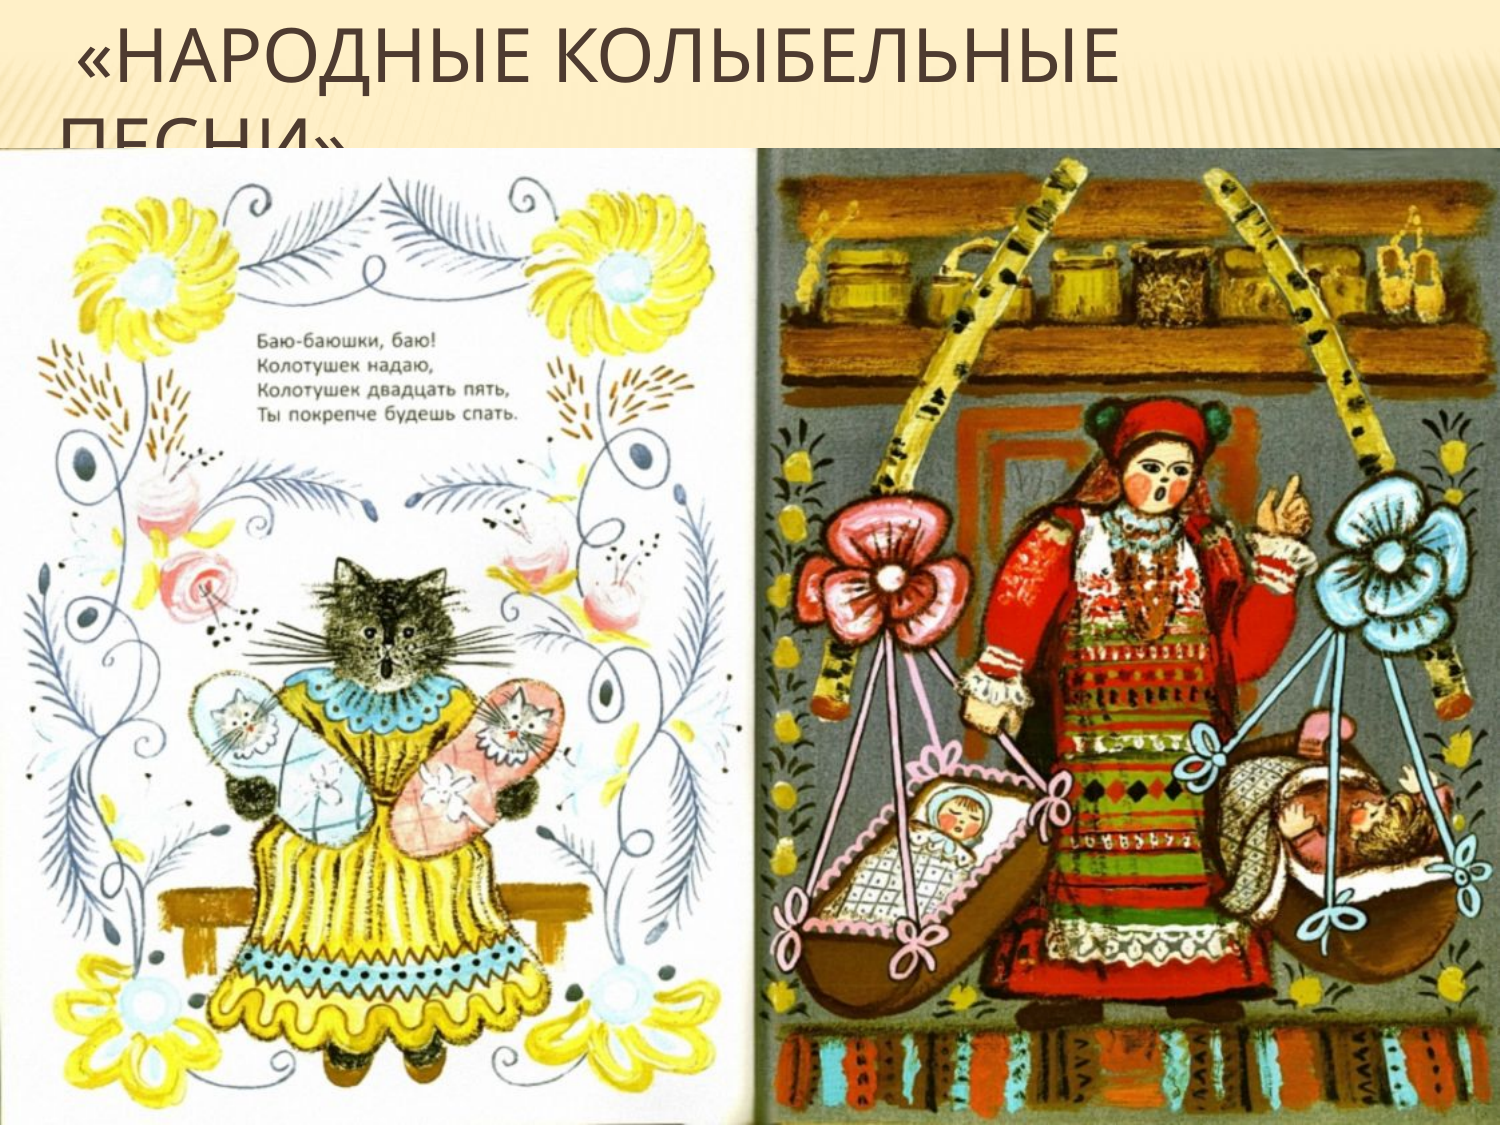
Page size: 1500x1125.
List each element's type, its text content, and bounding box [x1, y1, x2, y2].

picture [0, 148, 1500, 1125]
title «Народные колыбельные песни». [41, 0, 1429, 146]
